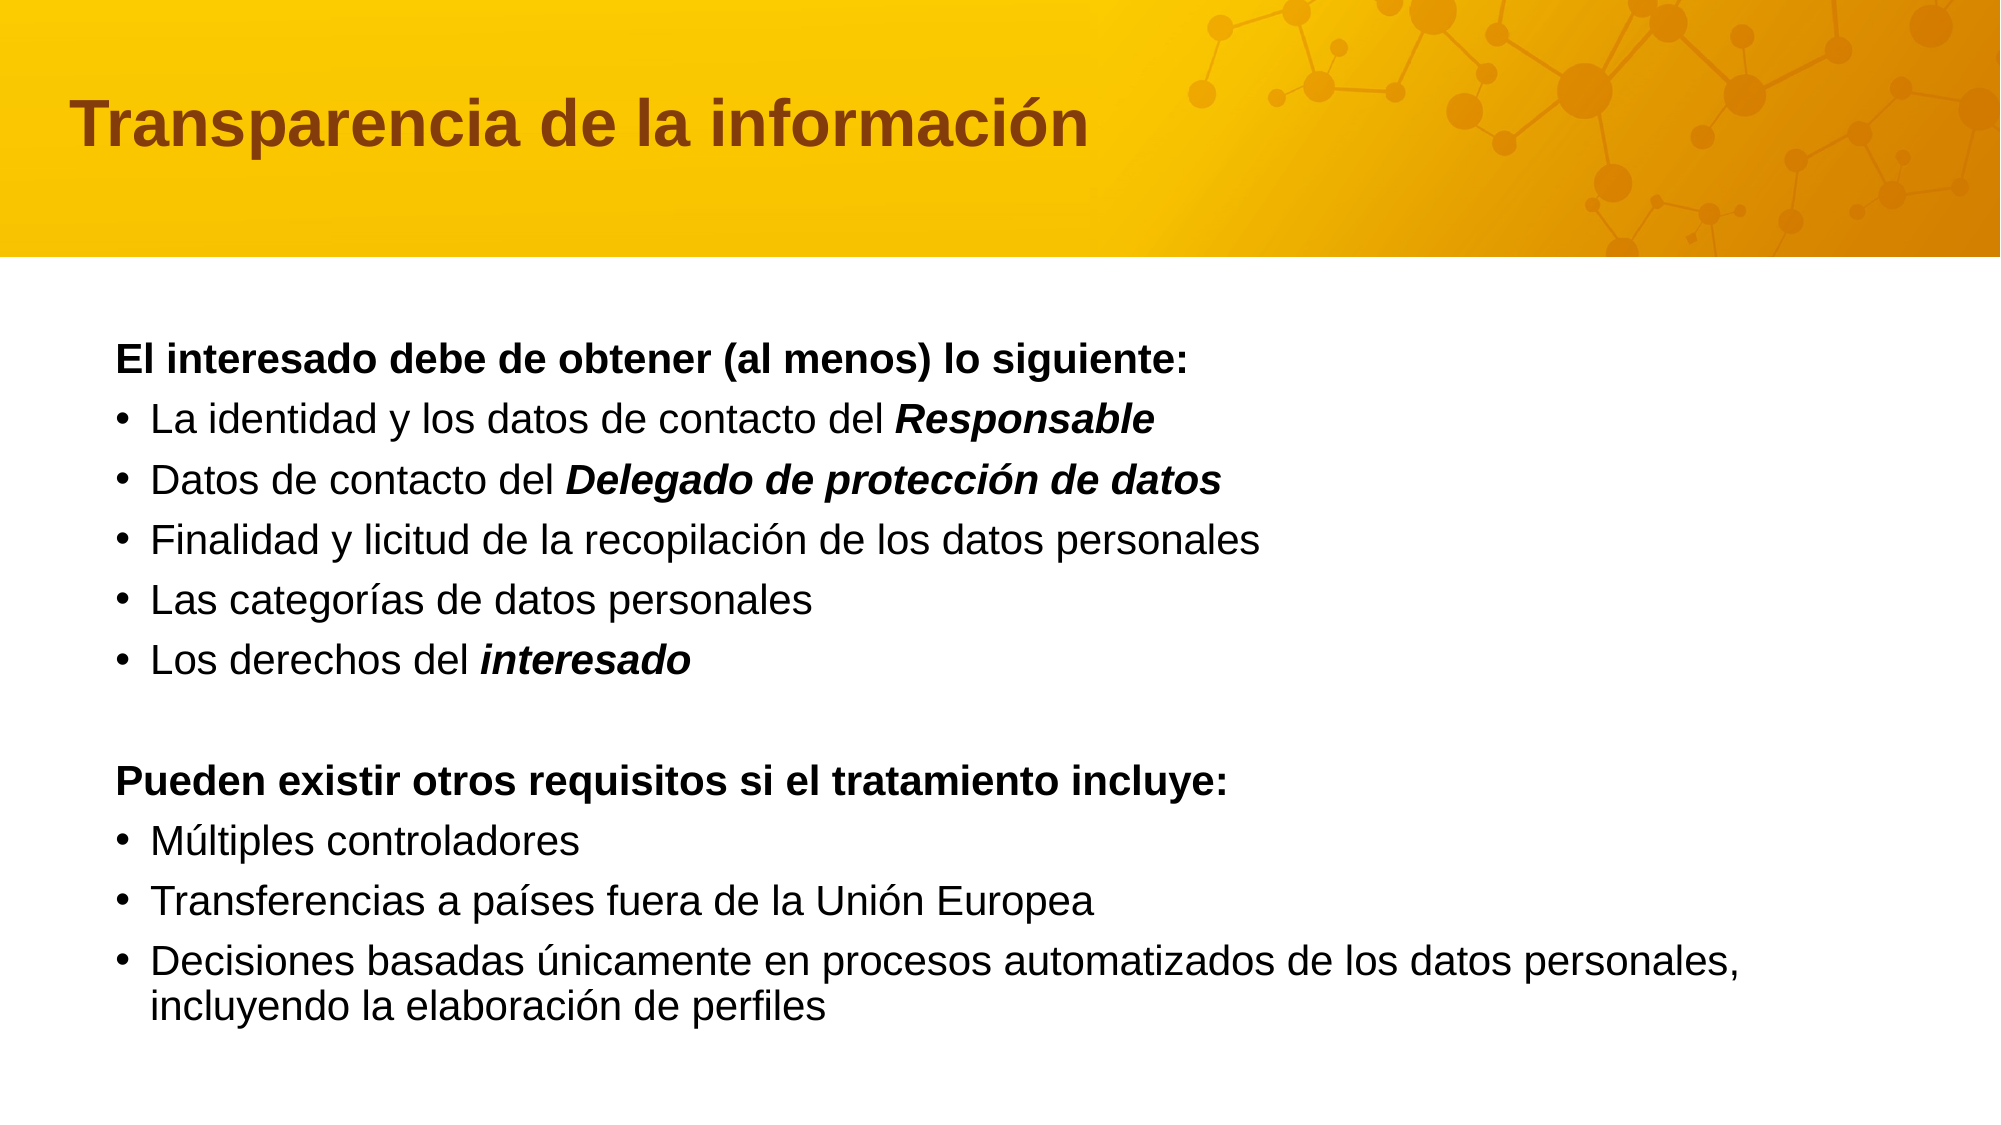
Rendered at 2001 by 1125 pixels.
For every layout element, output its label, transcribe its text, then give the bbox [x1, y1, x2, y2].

text_box Transparencia de la información [54, 16, 1780, 234]
picture [0, 0, 2000, 257]
list El interesado debe de obtener (al menos) lo siguiente: La identidad y los datos de contacto del Responsable Datos de contacto del Delegado de protección de datos Finalidad y licitud de la recopilación de los datos personales Las categorías de datos personales Los derechos del interesado Pueden existir otros requisitos si el tratamiento incluye: Múltiples controladores Transferencias a países fuera de la Unión Europea Decisiones basadas únicamente en procesos automatizados de los datos personales, incluyendo la elaboración de perfiles [100, 330, 1826, 1044]
